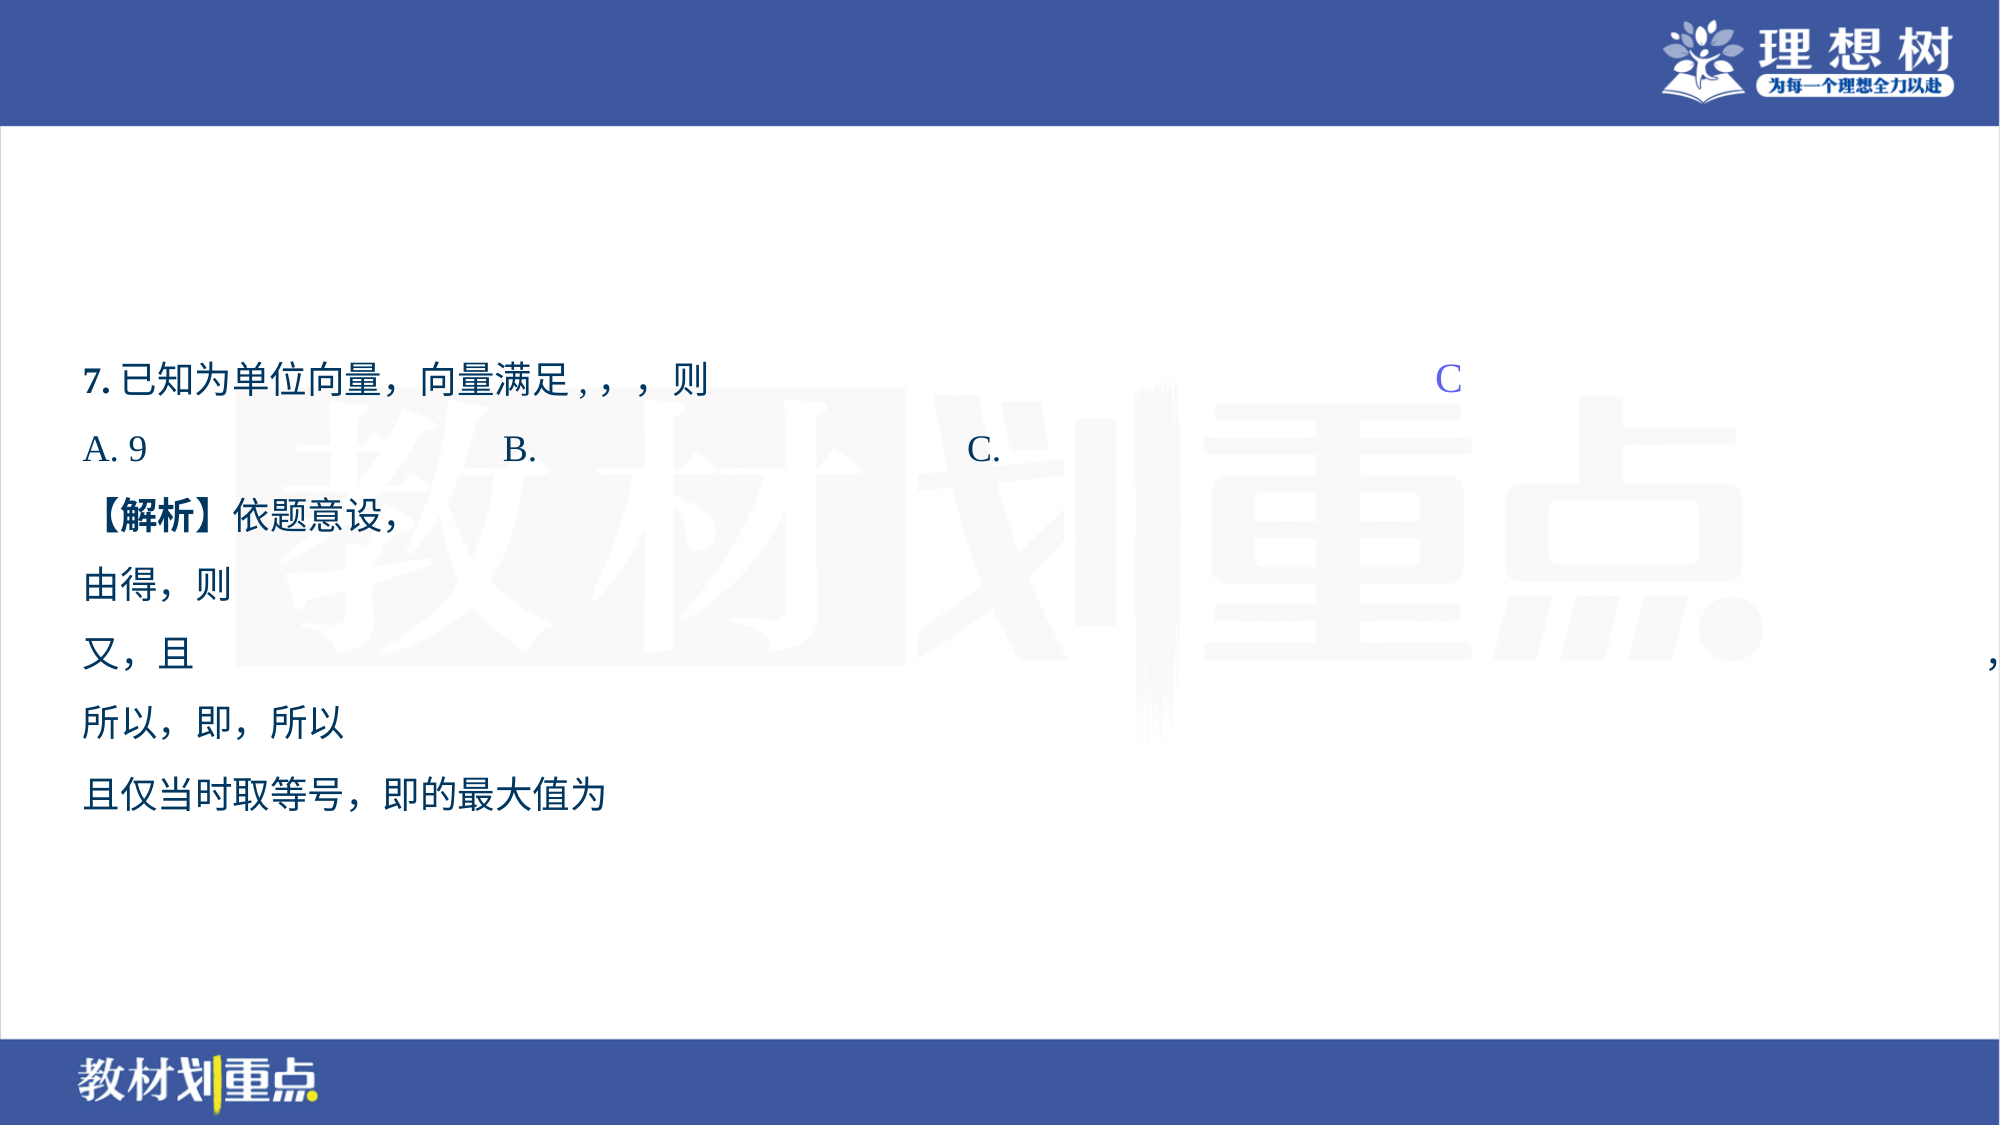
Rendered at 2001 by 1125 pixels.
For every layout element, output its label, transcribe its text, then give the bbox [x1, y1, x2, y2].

picture [0, 0, 2000, 1125]
text_box C [1420, 348, 1479, 399]
